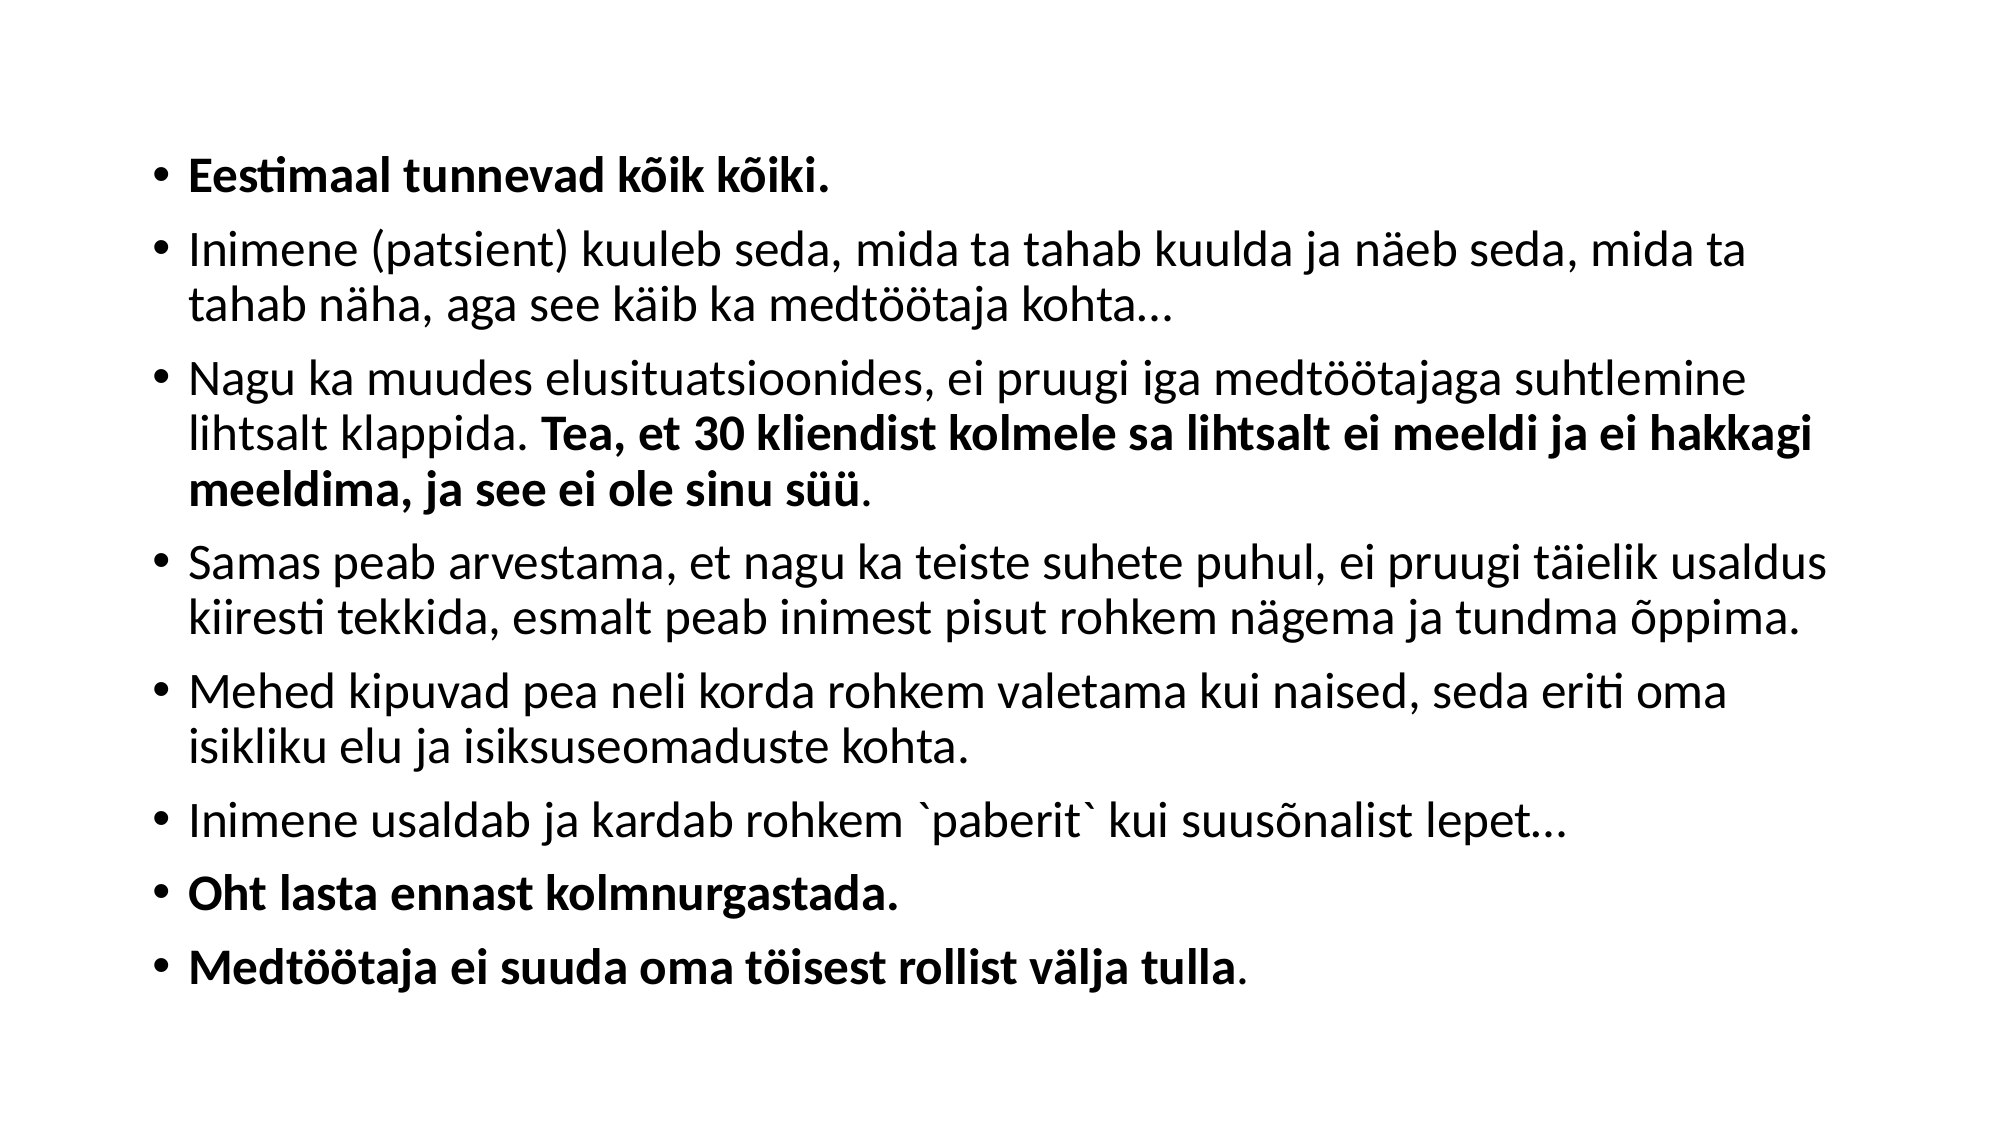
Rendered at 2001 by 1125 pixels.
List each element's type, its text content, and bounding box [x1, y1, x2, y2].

list Eestimaal tunnevad kõik kõiki. Inimene (patsient) kuuleb seda, mida ta tahab kuulda ja näeb seda, mida ta tahab näha, aga see käib ka medtöötaja kohta… Nagu ka muudes elusituatsioonides, ei pruugi iga medtöötajaga suhtlemine lihtsalt klappida. Tea, et 30 kliendist kolmele sa lihtsalt ei meeldi ja ei hakkagi meeldima, ja see ei ole sinu süü. Samas peab arvestama, et nagu ka teiste suhete puhul, ei pruugi täielik usaldus kiiresti tekkida, esmalt peab inimest pisut rohkem nägema ja tundma õppima. Mehed kipuvad pea neli korda rohkem valetama kui naised, seda eriti oma isikliku elu ja isiksuseomaduste kohta. Inimene usaldab ja kardab rohkem `paberit` kui suusõnalist lepet… Oht lasta ennast kolmnurgastada. Medtöötaja ei suuda oma töisest rollist välja tulla. [137, 141, 1863, 1014]
